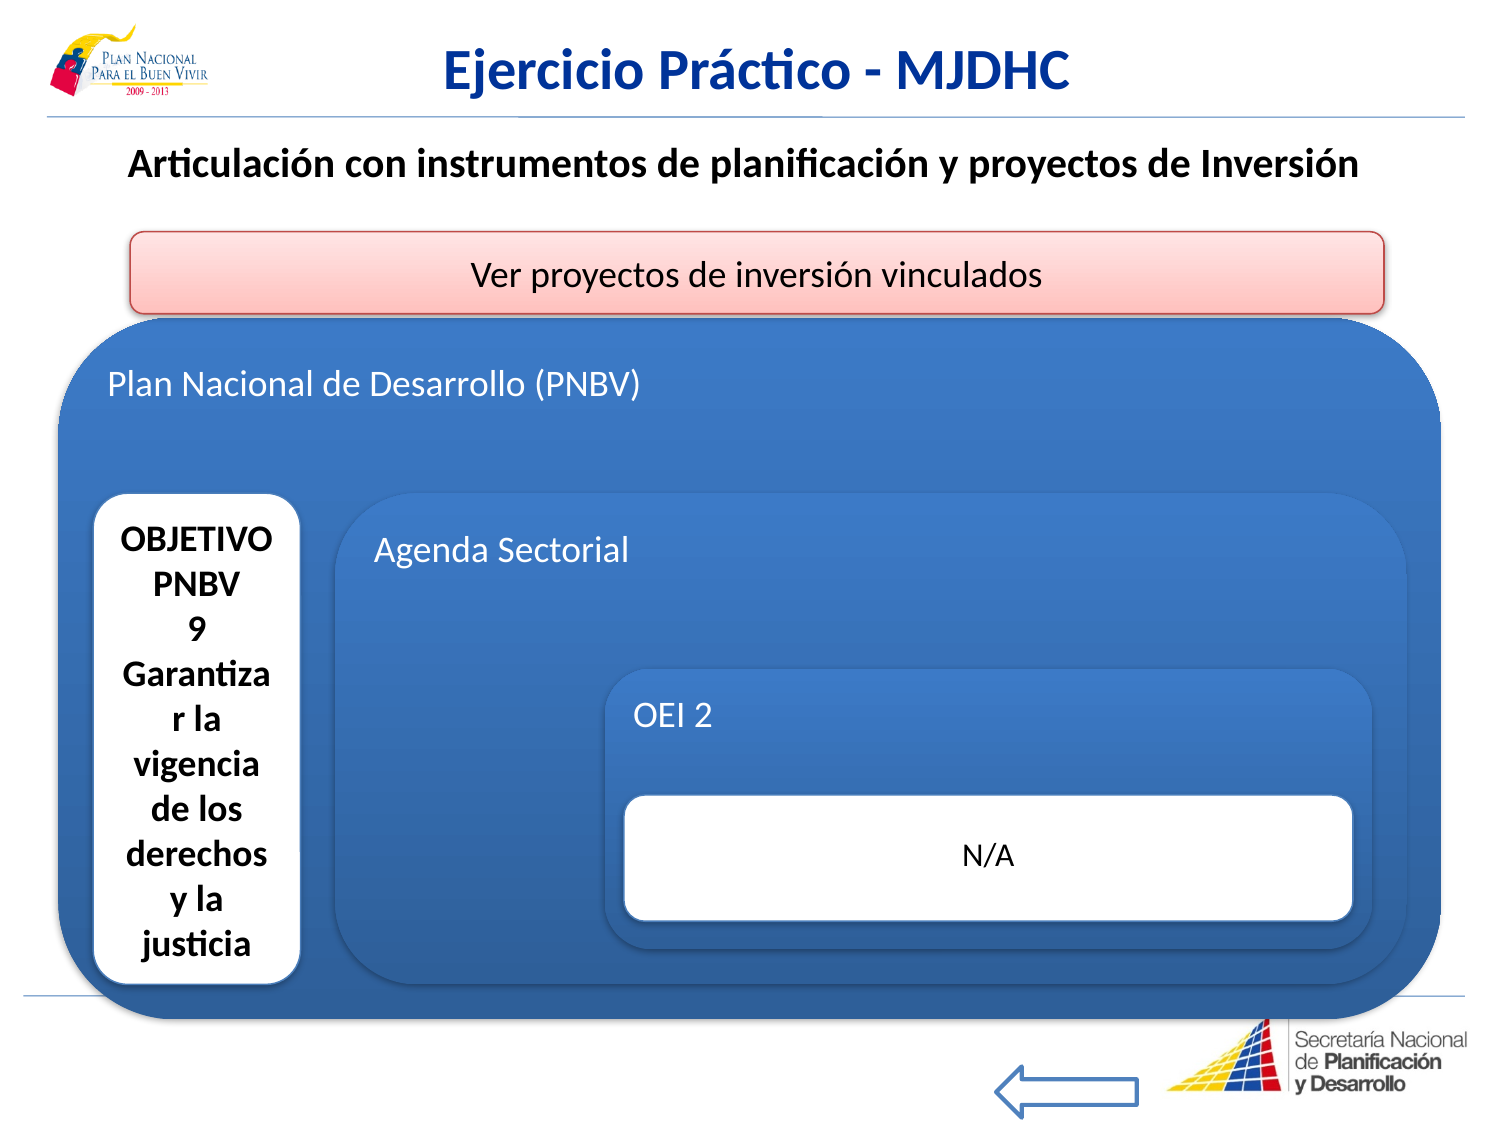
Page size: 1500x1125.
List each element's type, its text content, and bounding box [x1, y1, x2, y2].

text_box Ejercicio Práctico - MJDHC [81, 0, 1432, 98]
text_box Ver proyectos de inversión vinculados [129, 230, 1385, 315]
picture [46, 17, 211, 106]
picture [1160, 1007, 1473, 1100]
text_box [58, 317, 1442, 1020]
text_box [993, 1064, 1139, 1120]
text_box Articulación con instrumentos de planificación y proyectos de Inversión [82, 128, 1407, 194]
